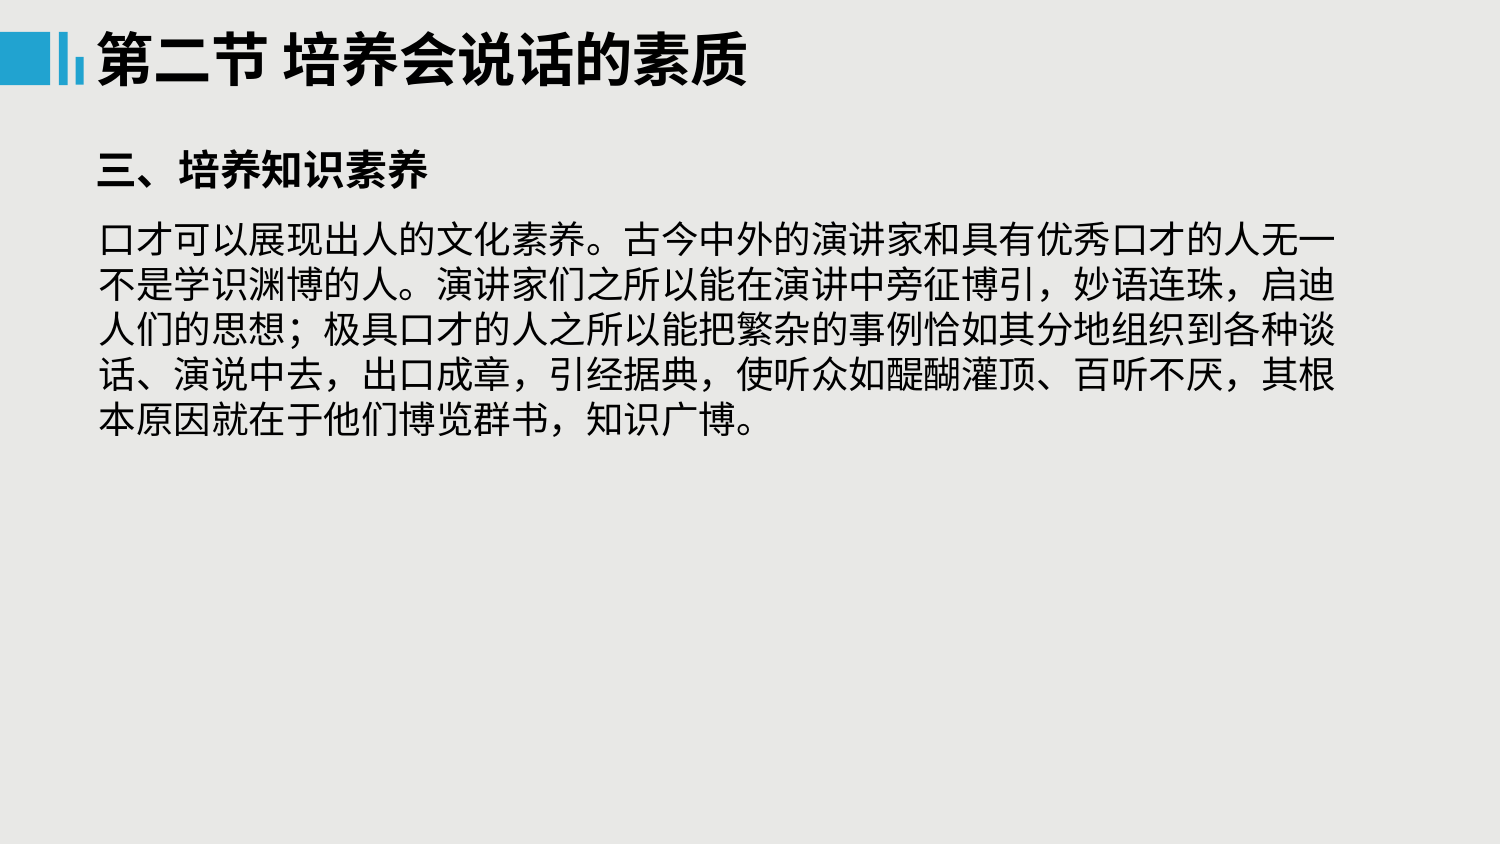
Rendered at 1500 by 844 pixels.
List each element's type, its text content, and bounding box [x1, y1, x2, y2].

text_box [57, 30, 70, 87]
text_box 三、培养知识素养 [83, 138, 1304, 200]
text_box [0, 30, 52, 87]
text_box 口才可以展现出人的文化素养。古今中外的演讲家和具有优秀口才的人无一不是学识渊博的人。演讲家们之所以能在演讲中旁征博引，妙语连珠，启迪人们的思想；极具口才的人之所以能把繁杂的事例恰如其分地组织到各种谈话、演说中去，出口成章，引经据典，使听众如醍醐灌顶、百听不厌，其根本原因就在于他们博览群书，知识广博。 [83, 209, 1388, 449]
text_box [74, 55, 83, 87]
text_box 第二节 培养会说话的素质 [83, 17, 1412, 99]
